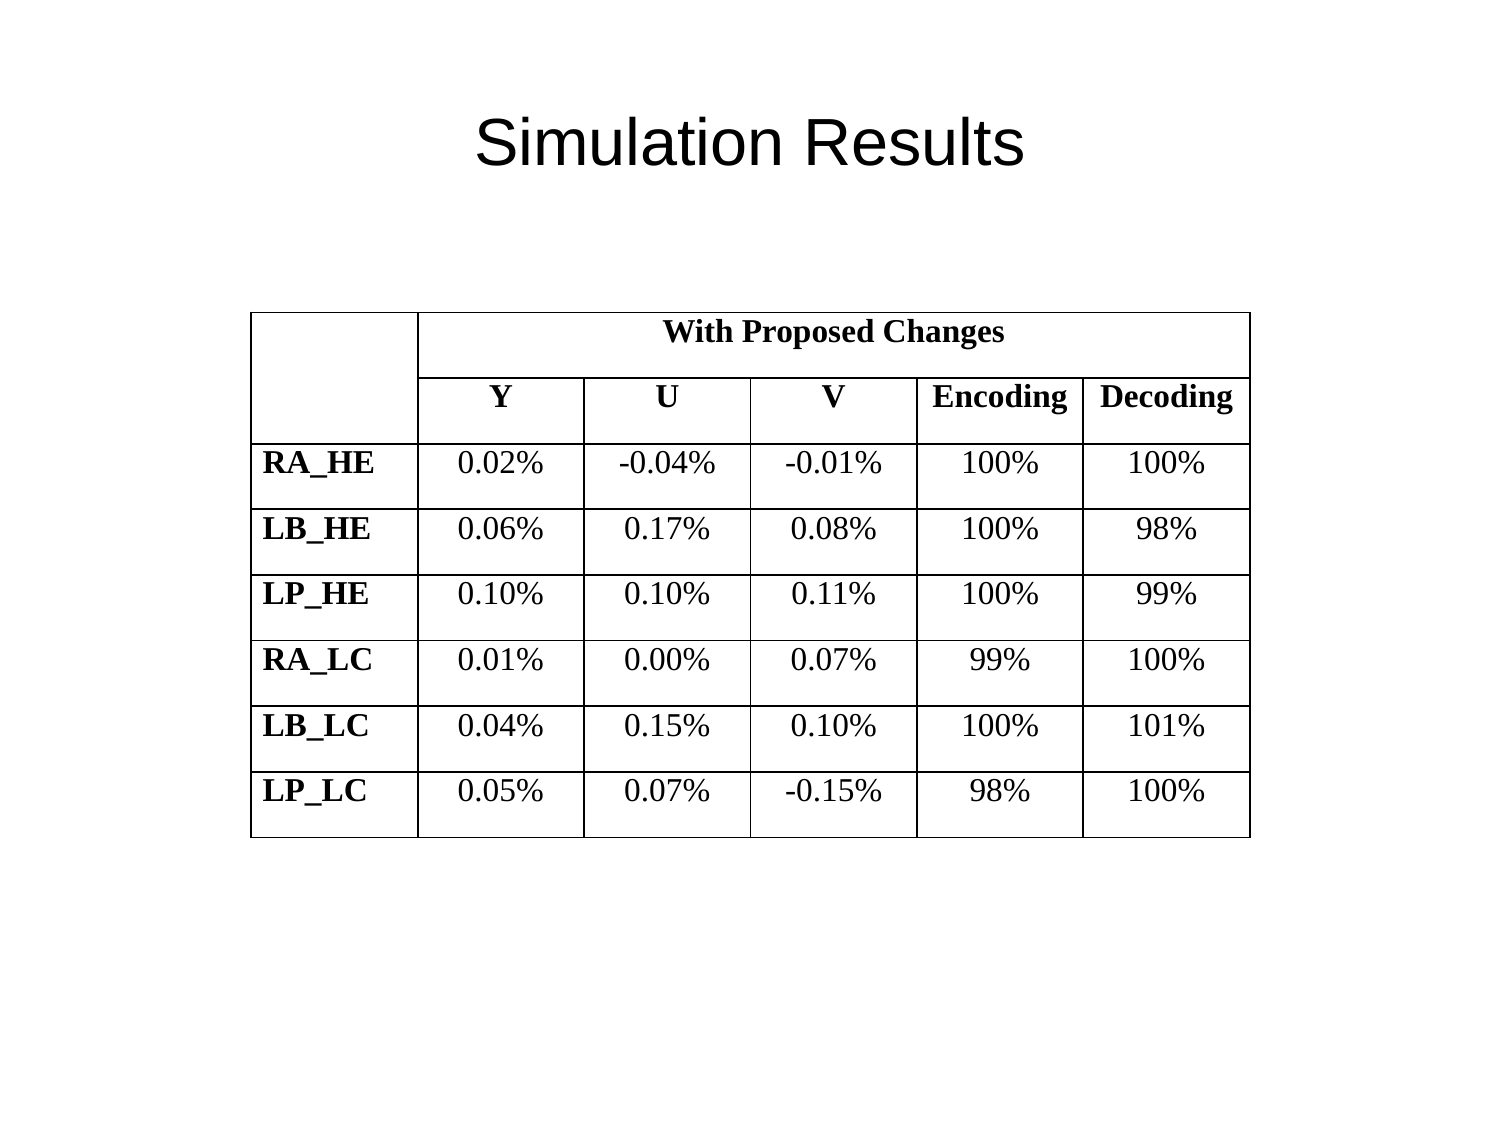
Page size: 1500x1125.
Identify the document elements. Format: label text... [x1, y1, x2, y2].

table_cell 98% [1084, 510, 1249, 574]
table_cell 0.07% [585, 773, 750, 837]
table_cell -0.04% [585, 445, 750, 508]
table_cell Encoding [918, 379, 1082, 443]
table_cell 99% [918, 641, 1082, 705]
table_cell 0.10% [585, 576, 750, 640]
table_cell LB_LC [252, 707, 417, 771]
table_cell RA_HE [252, 445, 417, 508]
table_cell 100% [1084, 445, 1249, 508]
table_cell 100% [918, 510, 1082, 574]
table_cell 0.00% [585, 641, 750, 705]
table_cell Decoding [1084, 379, 1249, 443]
table_cell LB_HE [252, 510, 417, 574]
table_cell RA_LC [252, 641, 417, 705]
table_cell 100% [918, 445, 1082, 508]
table_cell 0.10% [751, 707, 916, 771]
table_cell 0.15% [585, 707, 750, 771]
table_cell 101% [1084, 707, 1249, 771]
table_header With Proposed Changes [419, 313, 1249, 377]
title Simulation Results [74, 44, 1426, 233]
table_cell 100% [1084, 773, 1249, 837]
table_cell 100% [918, 707, 1082, 771]
table_cell 0.17% [585, 510, 750, 574]
table_cell V [751, 379, 916, 443]
table_cell 0.08% [751, 510, 916, 574]
table_cell 0.07% [751, 641, 916, 705]
table_cell 0.06% [419, 510, 583, 574]
table_cell 0.05% [419, 773, 583, 837]
table_cell 0.01% [419, 641, 583, 705]
table_cell 99% [1084, 576, 1249, 640]
table_cell 0.10% [419, 576, 583, 640]
table_header [252, 313, 417, 443]
table_cell 98% [918, 773, 1082, 837]
table_cell Y [419, 379, 583, 443]
table_cell 0.02% [419, 445, 583, 508]
table_cell 0.04% [419, 707, 583, 771]
table_cell 100% [1084, 641, 1249, 705]
table_cell 0.11% [751, 576, 916, 640]
table_cell 100% [918, 576, 1082, 640]
table_cell -0.01% [751, 445, 916, 508]
table_cell LP_HE [252, 576, 417, 640]
table_cell LP_LC [252, 773, 417, 837]
table_cell -0.15% [751, 773, 916, 837]
table_cell U [585, 379, 750, 443]
